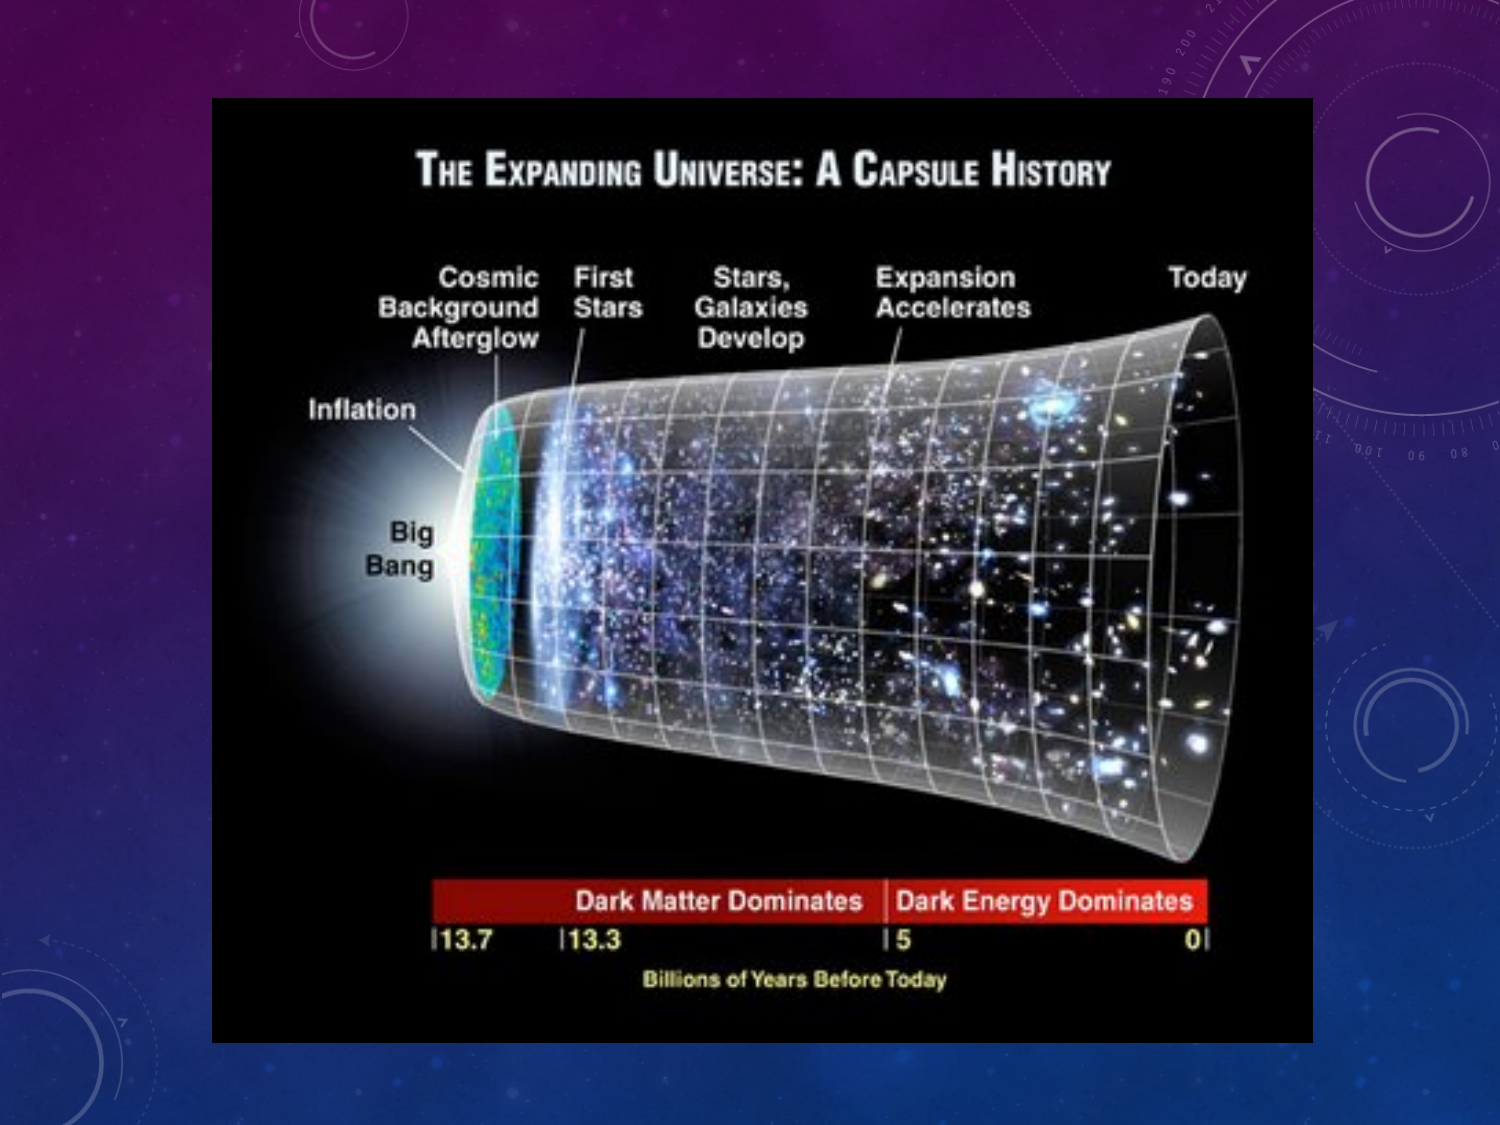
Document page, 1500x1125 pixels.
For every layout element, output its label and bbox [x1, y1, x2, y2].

list [212, 98, 1314, 1043]
picture [0, 0, 1500, 1125]
